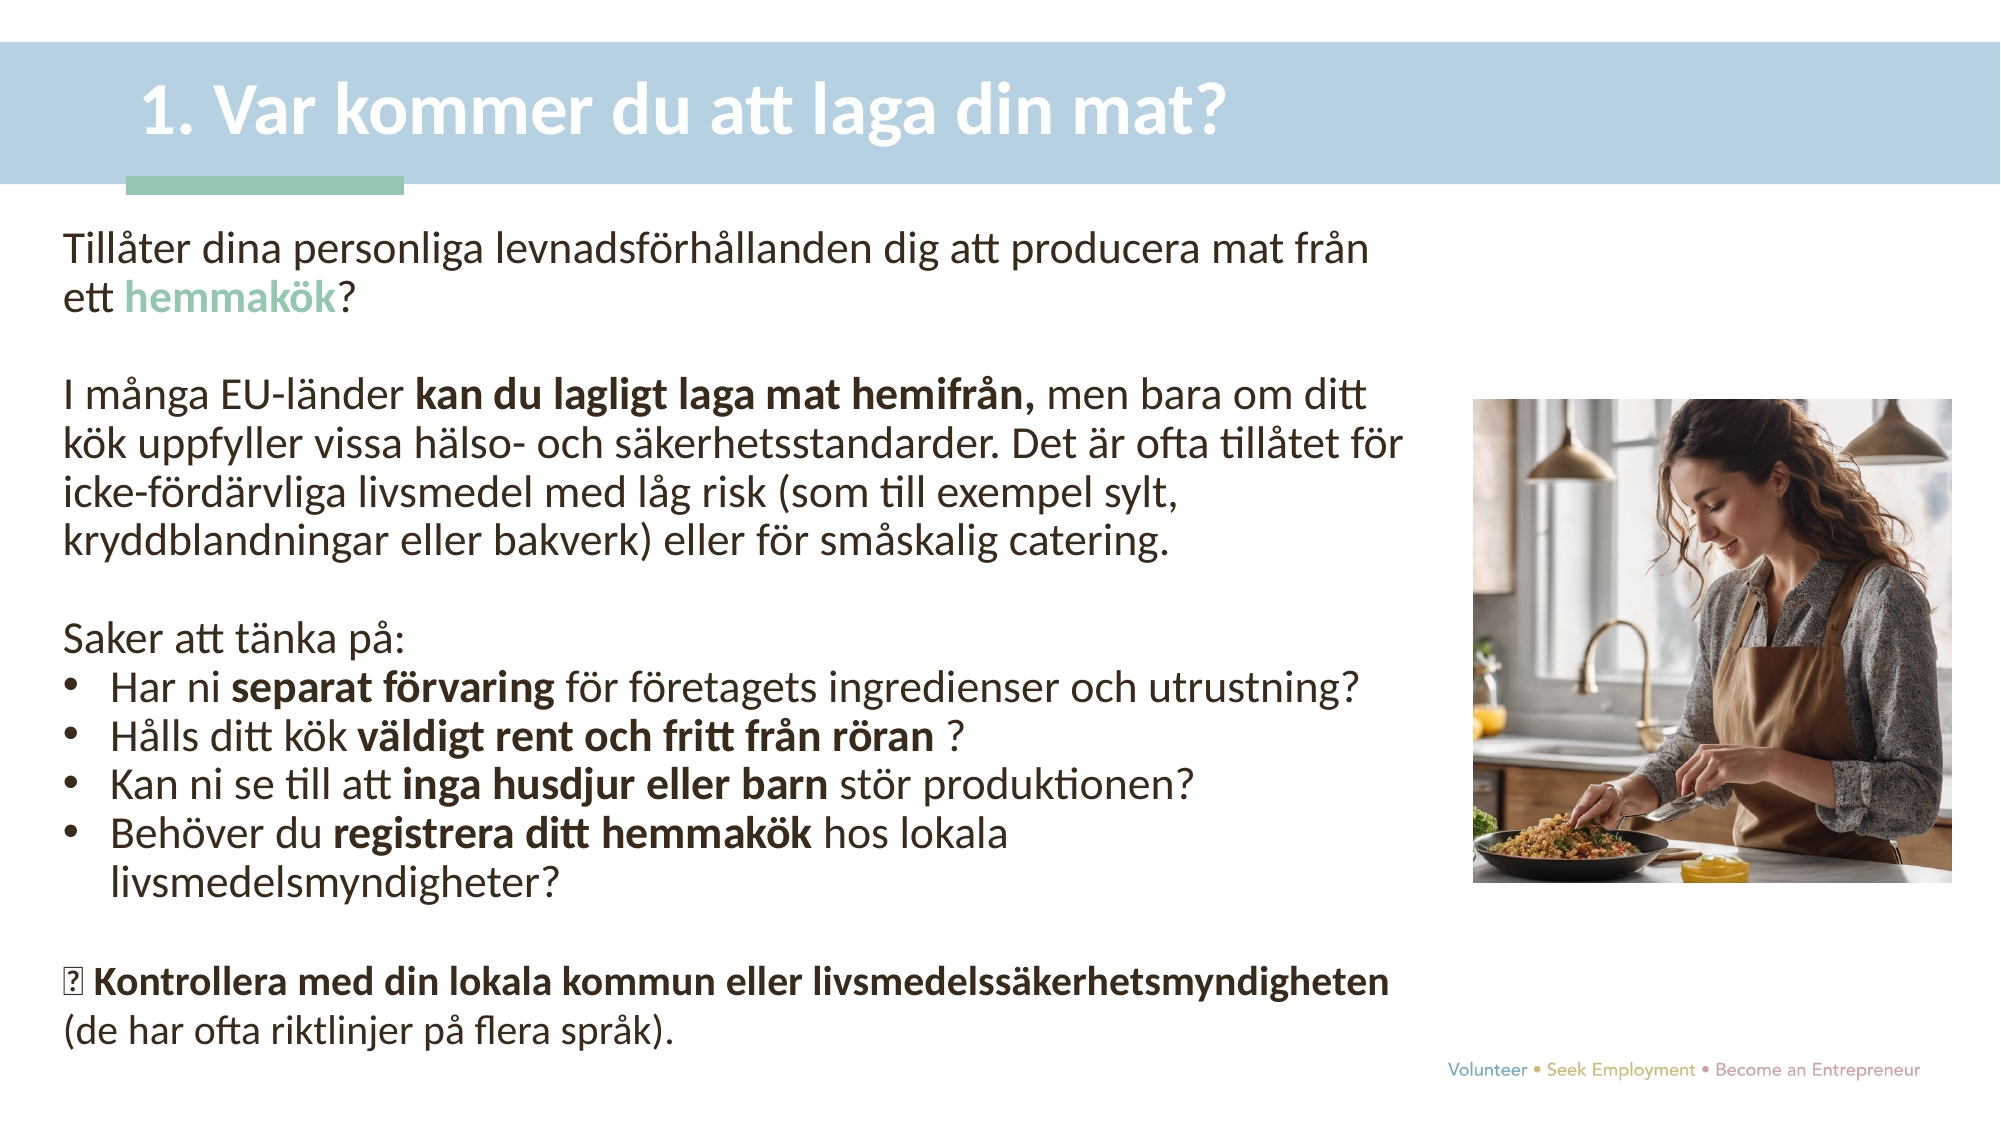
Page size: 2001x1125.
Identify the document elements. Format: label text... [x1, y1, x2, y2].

list 1. Var kommer du att laga din mat? [123, 51, 1913, 170]
list Tillåter dina personliga levnadsförhållanden dig att producera mat från ett hemmakök? # I många EU-länder kan du lagligt laga mat hemifrån, men bara om ditt kök uppfyller vissa hälso- och säkerhetsstandarder. Det är ofta tillåtet för icke-fördärvliga livsmedel med låg risk (som till exempel sylt, kryddblandningar eller bakverk) eller för småskalig catering. Saker att tänka på: Har ni separat förvaring för företagets ingredienser och utrustning? Hålls ditt kök väldigt rent och fritt från röran ? Kan ni se till att inga husdjur eller barn stör produktionen? Behöver du registrera ditt hemmakök hos lokala livsmedelsmyndigheter? 💡 Kontrollera med din lokala kommun eller livsmedelssäkerhetsmyndigheten (de har ofta riktlinjer på flera språk). [48, 216, 1434, 983]
picture [1418, 1046, 1971, 1103]
picture [1473, 399, 1952, 884]
